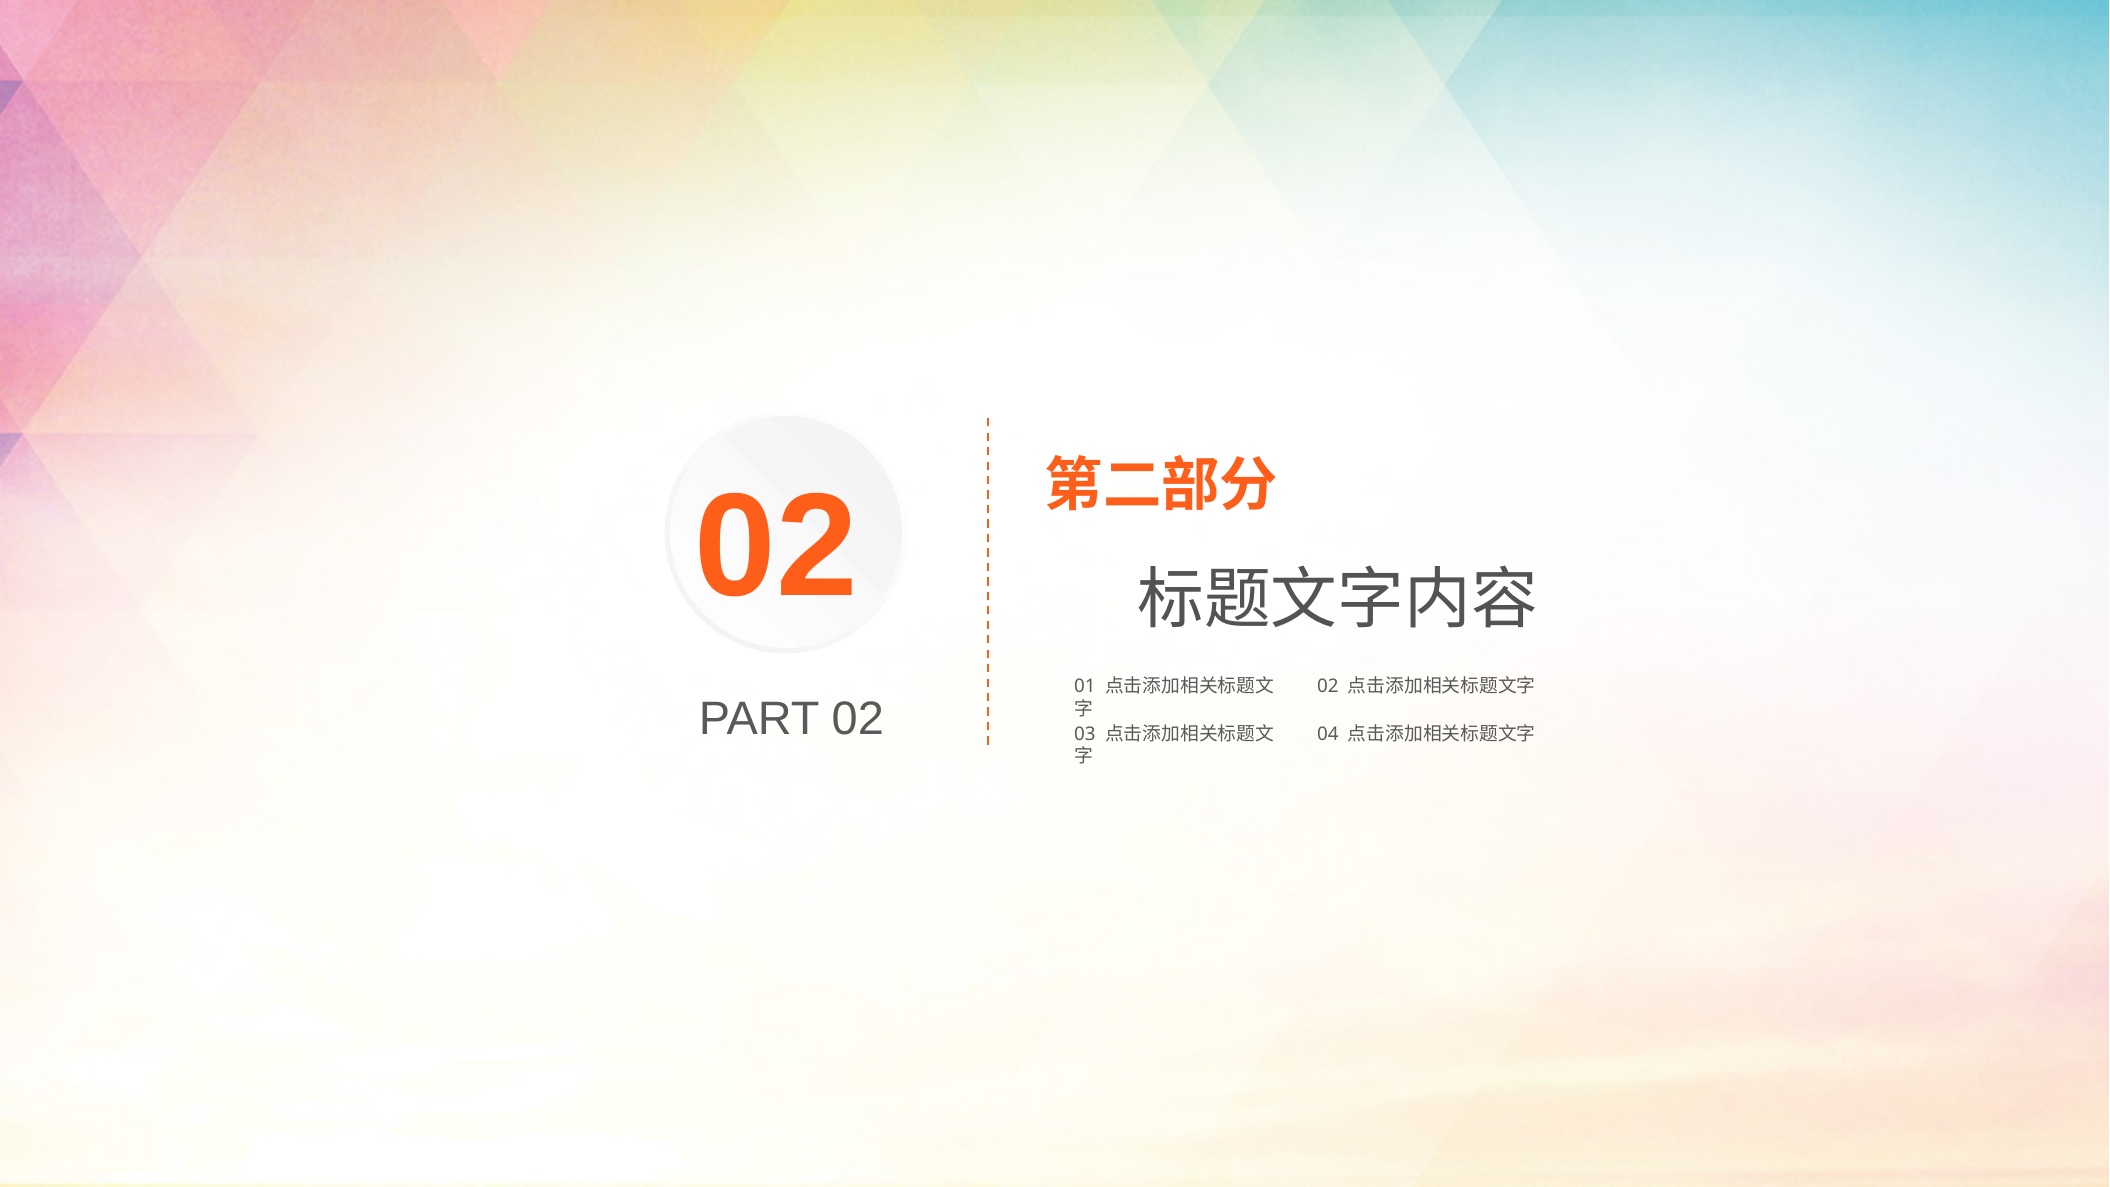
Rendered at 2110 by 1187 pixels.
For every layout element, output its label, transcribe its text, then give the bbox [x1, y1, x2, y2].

text_box 01 点击添加相关标题文字 [1060, 666, 1306, 714]
picture [0, 0, 2109, 1187]
text_box 第二部分 标题文字内容 [1011, 439, 1568, 651]
text_box PART 02 [698, 687, 908, 745]
text_box 02 点击添加相关标题文字 [1303, 666, 1560, 704]
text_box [664, 410, 908, 654]
text_box 04 点击添加相关标题文字 [1303, 714, 1560, 751]
text_box 03 点击添加相关标题文字 [1060, 714, 1306, 774]
